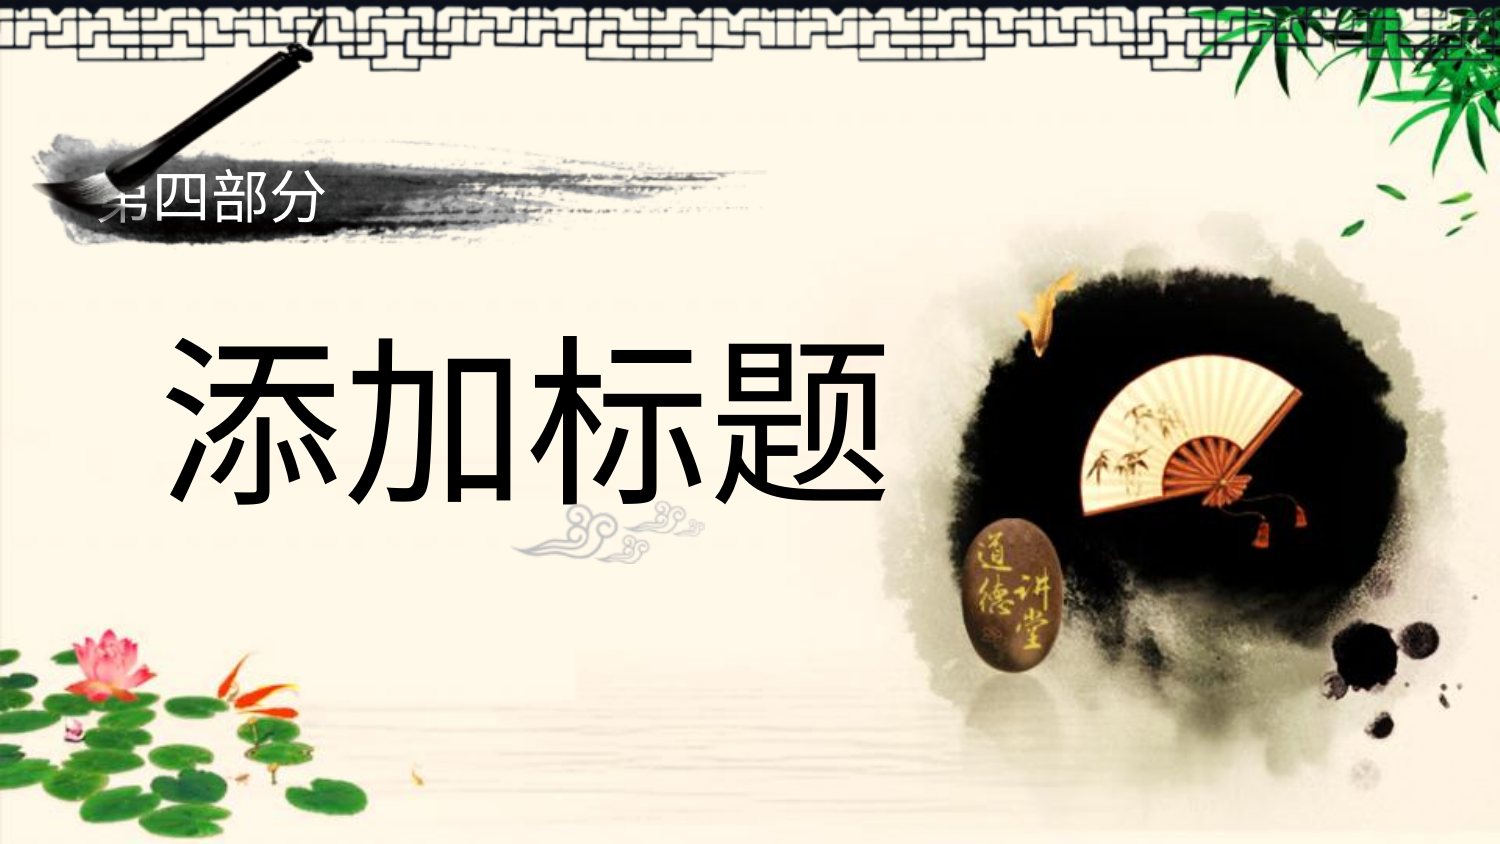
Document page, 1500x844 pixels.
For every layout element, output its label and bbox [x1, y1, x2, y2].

picture [0, 0, 1500, 844]
text_box [23, 113, 783, 267]
